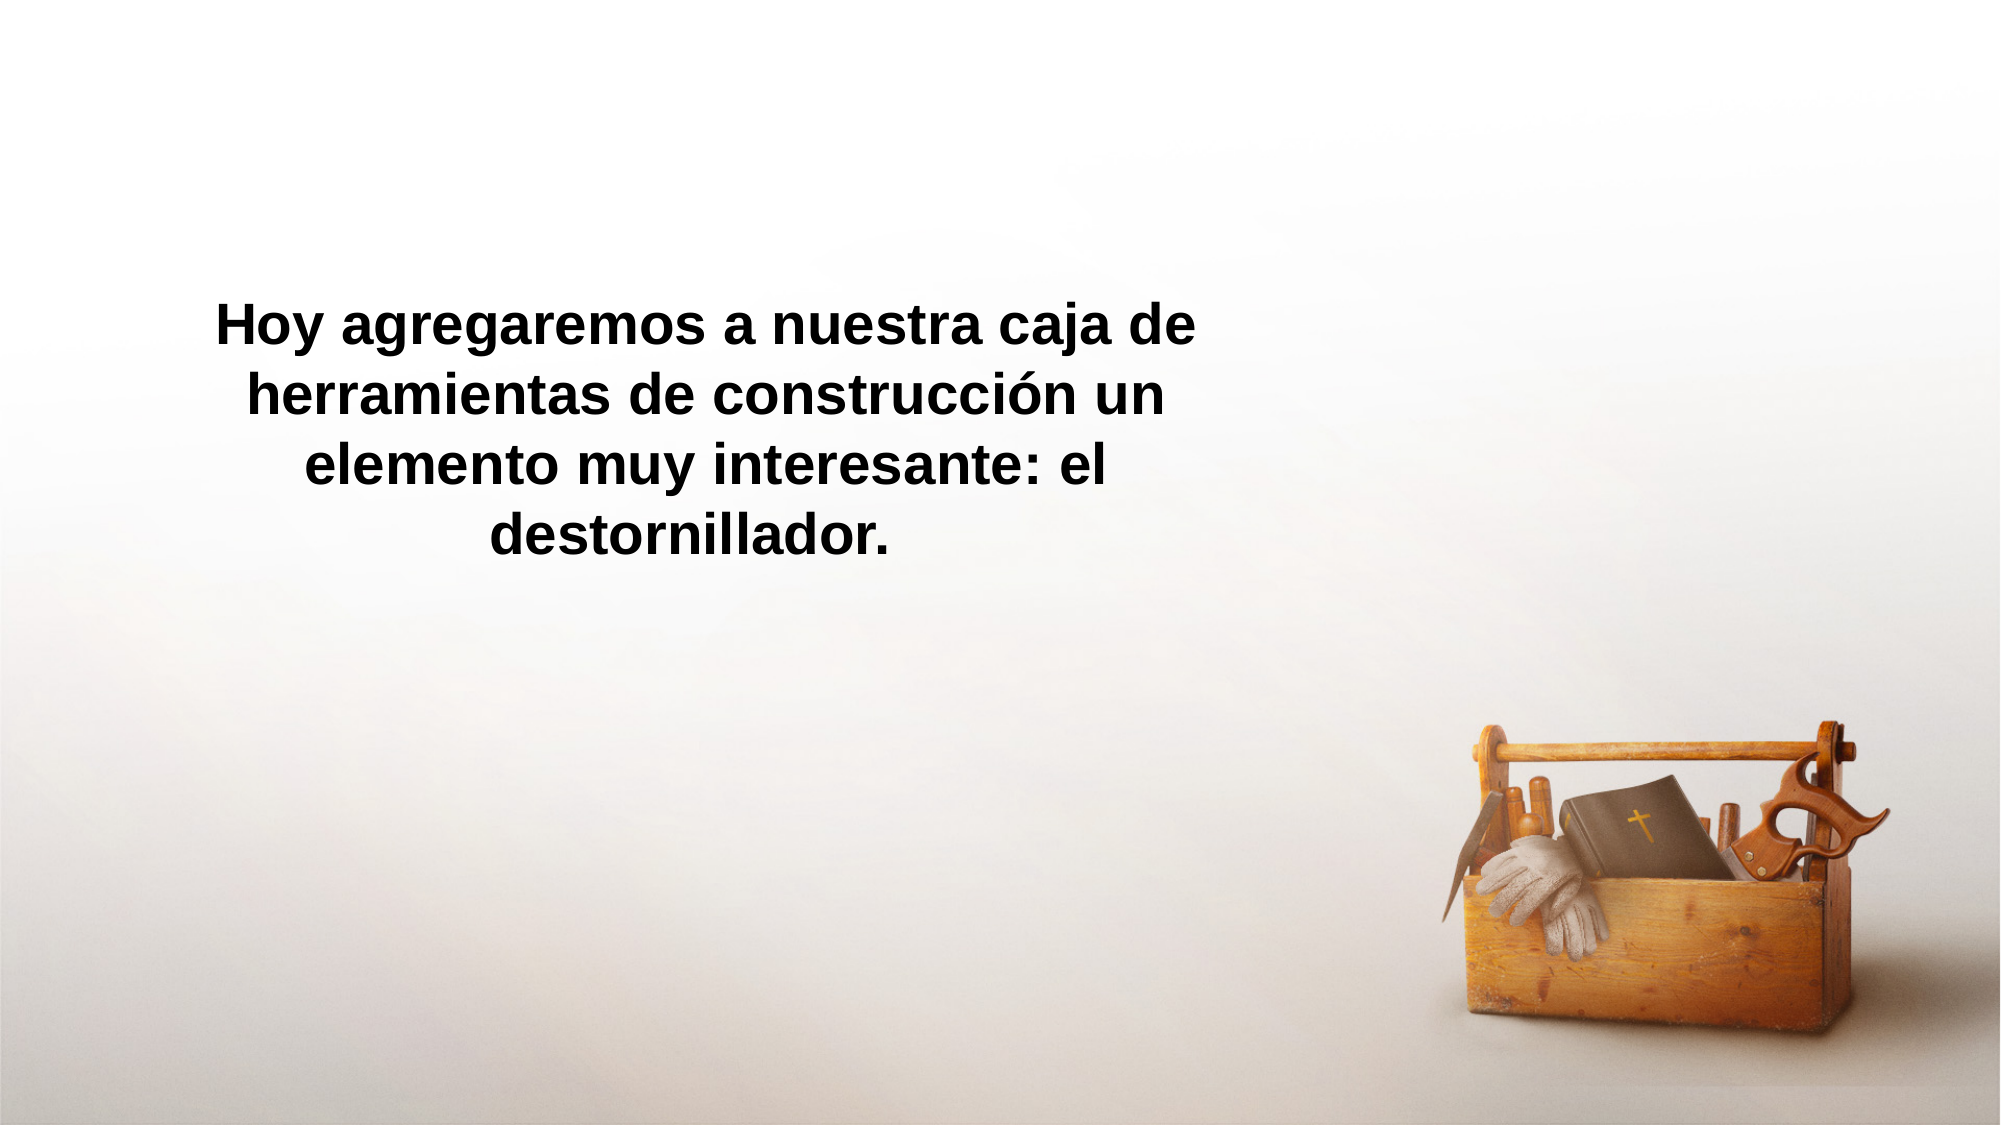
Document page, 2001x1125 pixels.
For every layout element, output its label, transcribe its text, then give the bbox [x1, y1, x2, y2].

text_box Hoy agregaremos a nuestra caja de herramientas de construcción un elemento muy interesante: el destornillador. [186, 278, 1226, 574]
picture [0, 0, 2001, 1125]
